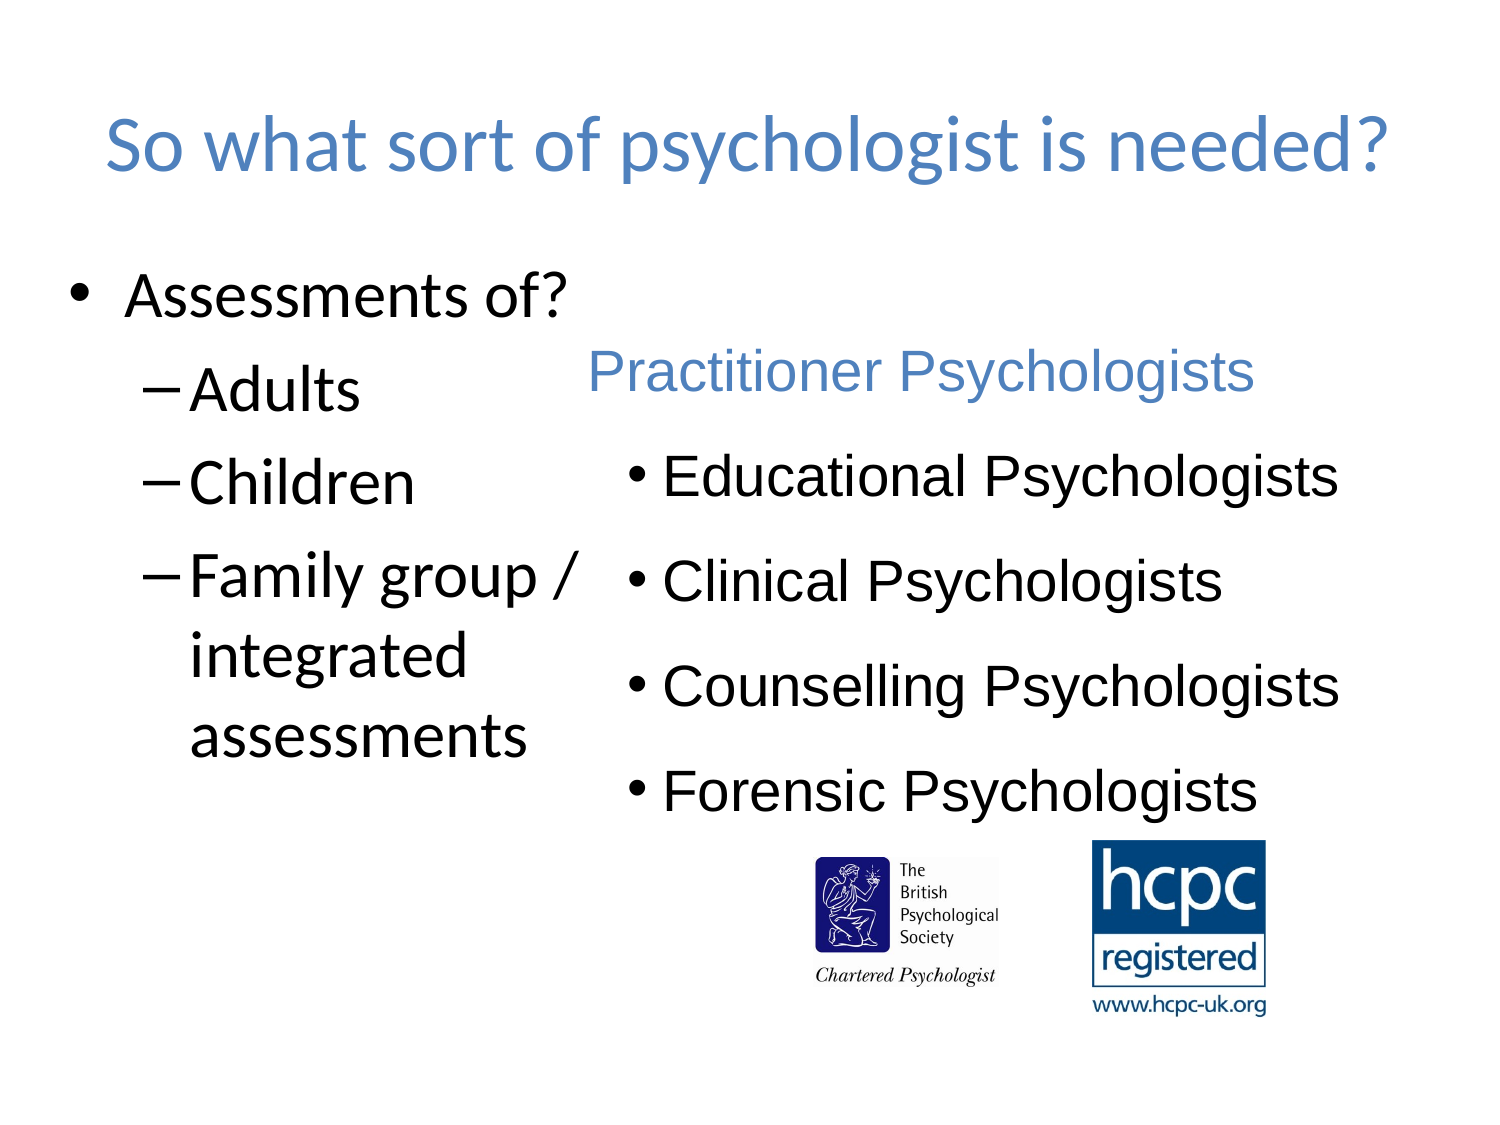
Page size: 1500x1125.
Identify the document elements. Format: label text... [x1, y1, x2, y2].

list Assessments of? Adults Children Family group / integrated assessments [53, 243, 597, 986]
text_box Practitioner Psychologists Educational Psychologists Clinical Psychologists Counselling Psychologists Forensic Psychologists [572, 290, 1424, 1011]
picture [1092, 840, 1266, 1018]
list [813, 857, 999, 987]
title So what sort of psychologist is needed? [75, 45, 1425, 233]
